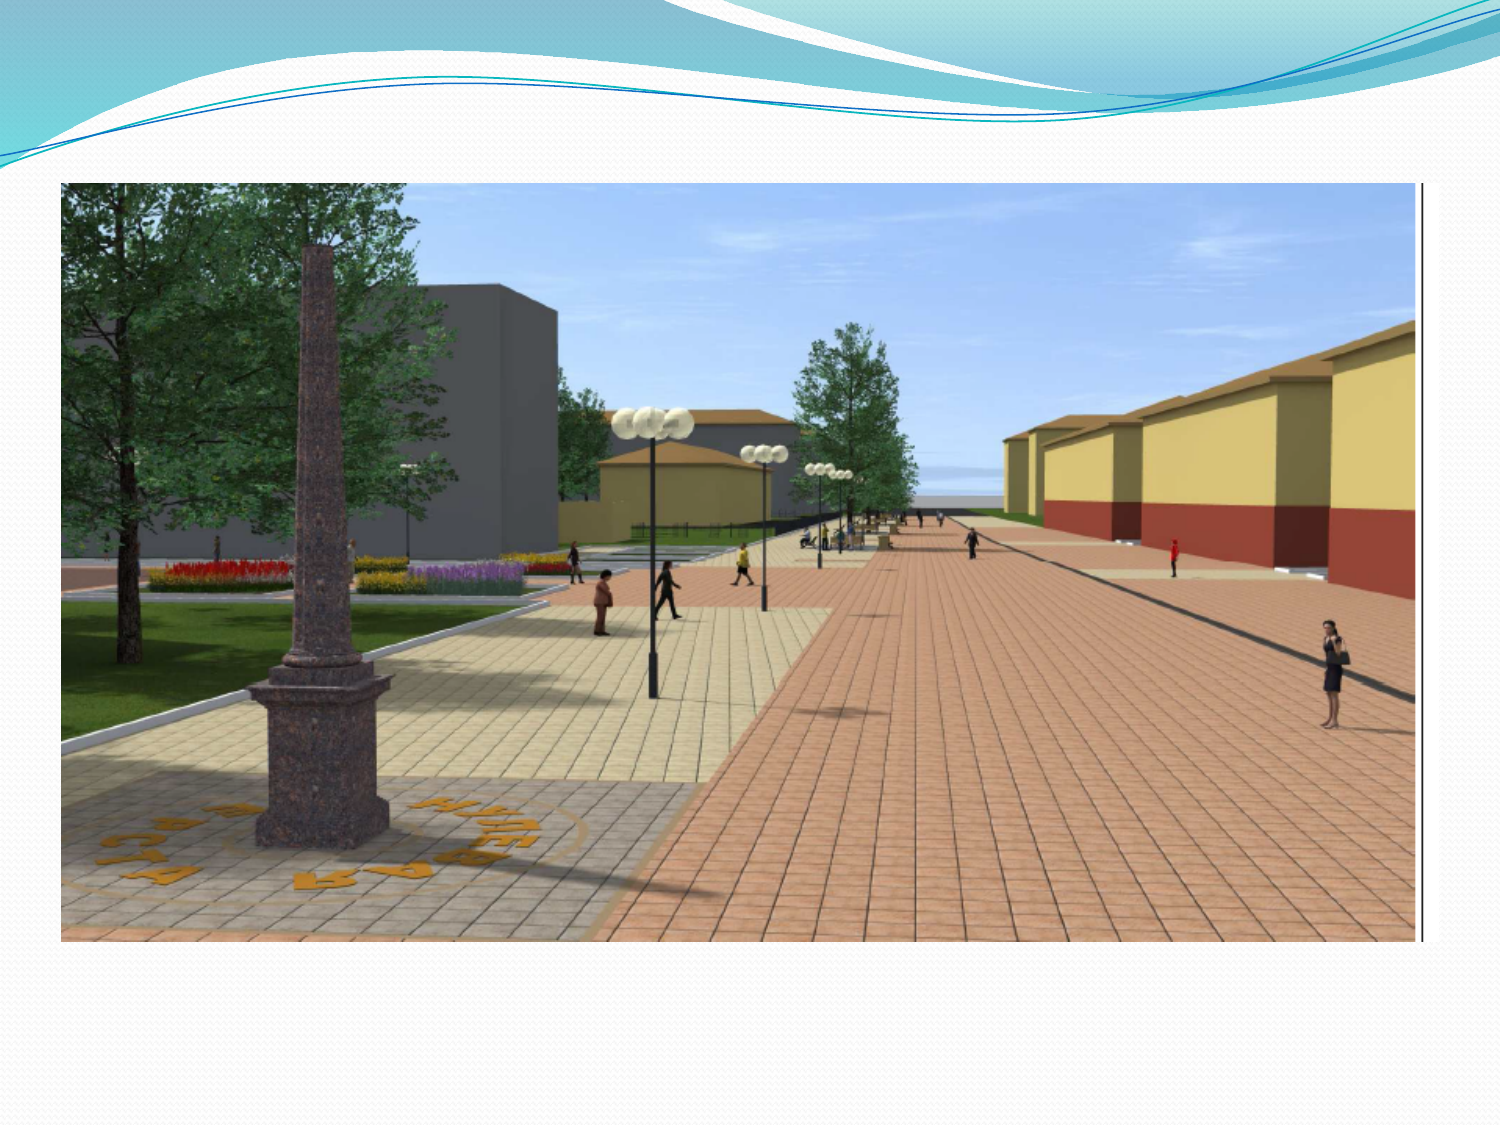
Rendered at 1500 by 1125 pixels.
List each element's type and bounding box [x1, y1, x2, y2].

picture [61, 183, 1439, 942]
